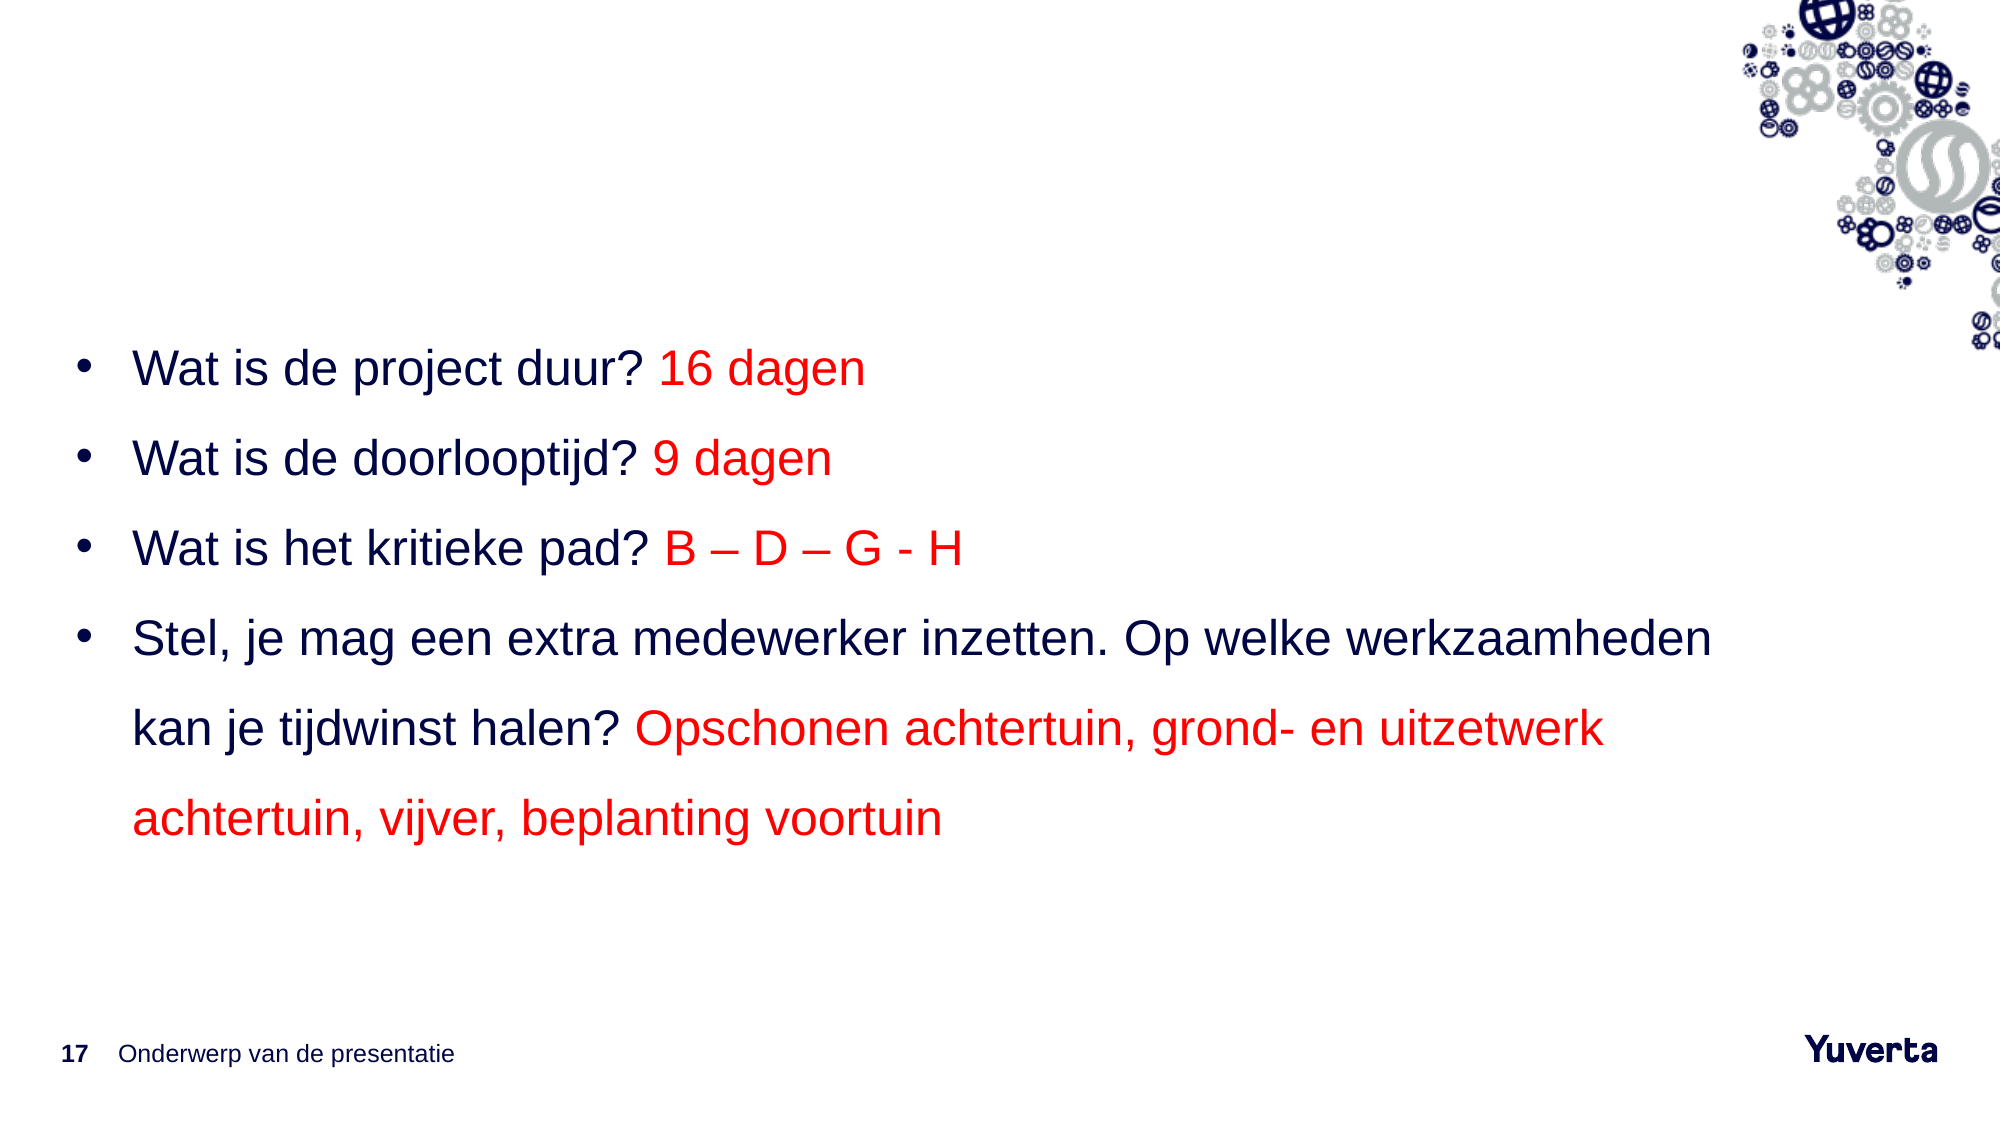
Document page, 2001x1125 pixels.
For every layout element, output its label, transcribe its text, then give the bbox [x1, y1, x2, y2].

slide_number 17 [60, 1037, 113, 1073]
footer Onderwerp van de presentatie [118, 1037, 987, 1073]
text_box Wat is de project duur? 16 dagen Wat is de doorlooptijd? 9 dagen Wat is het kritieke pad? B – D – G - H Stel, je mag een extra medewerker inzetten. Op welke werkzaamheden kan je tijdwinst halen? Opschonen achtertuin, grond- en uitzetwerk achtertuin, vijver, beplanting voortuin [60, 298, 1750, 853]
picture [0, 0, 2000, 1125]
